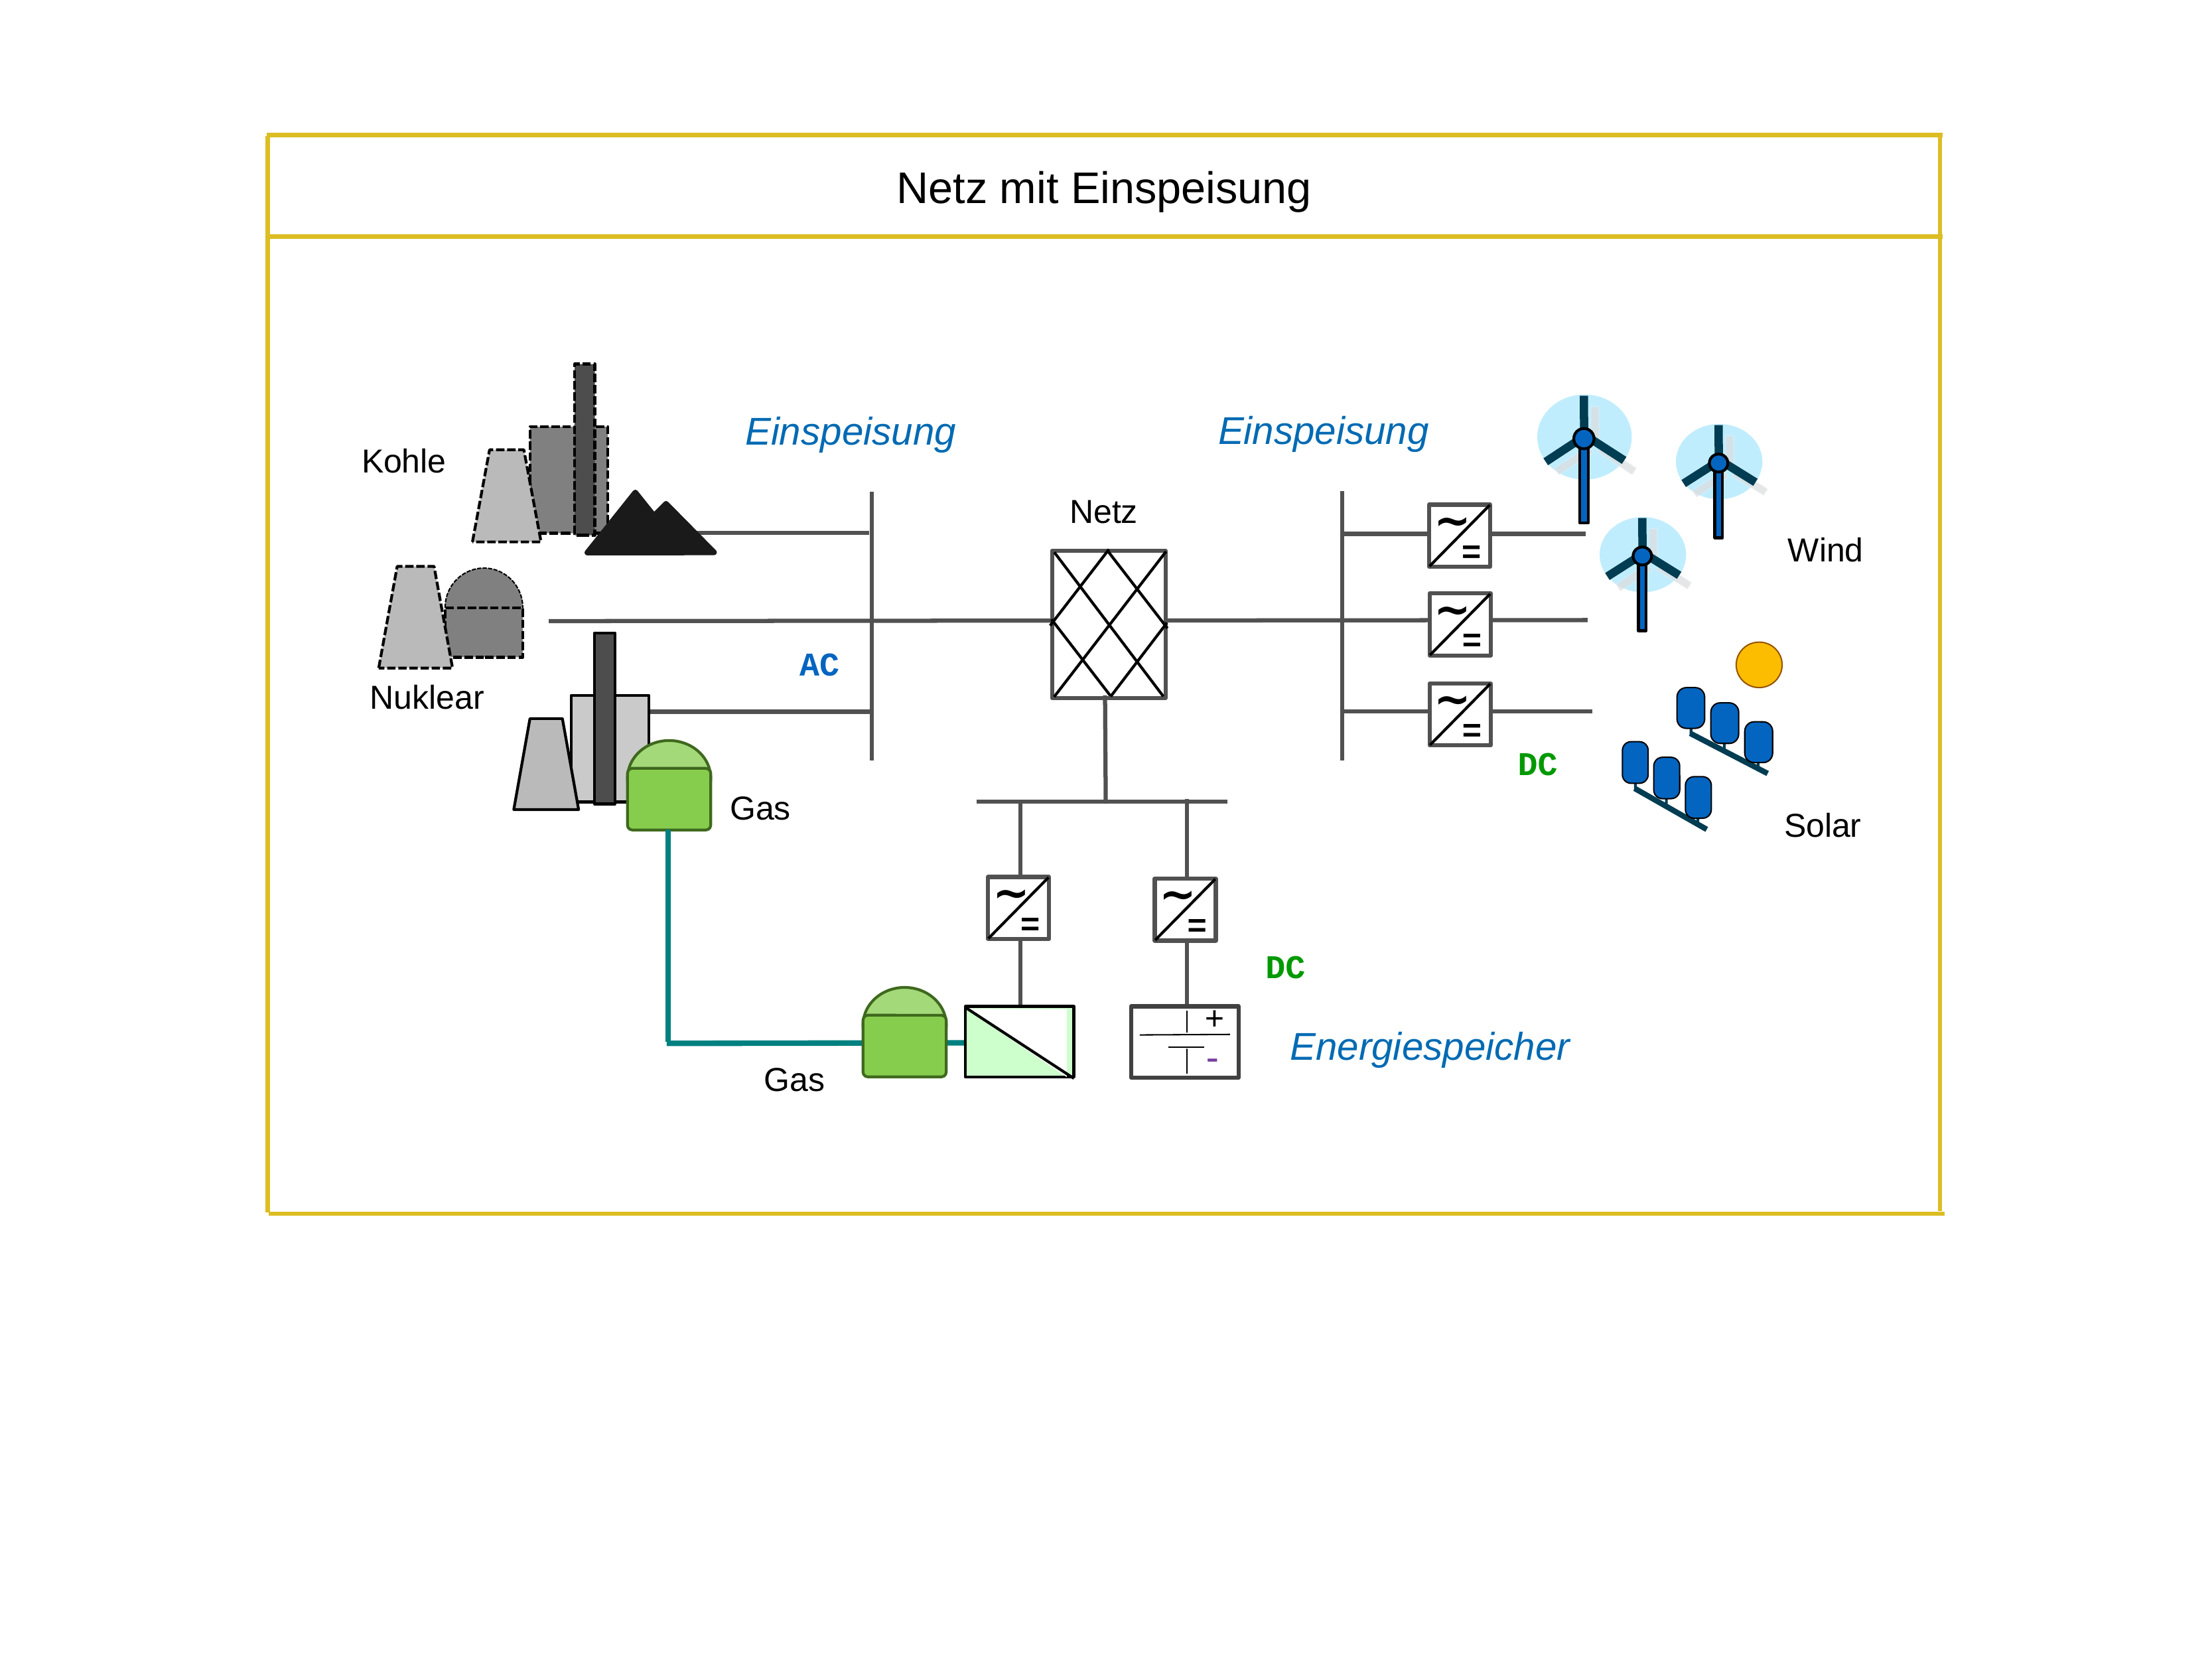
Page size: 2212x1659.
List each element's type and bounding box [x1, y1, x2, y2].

text_box [266, 134, 1945, 1214]
